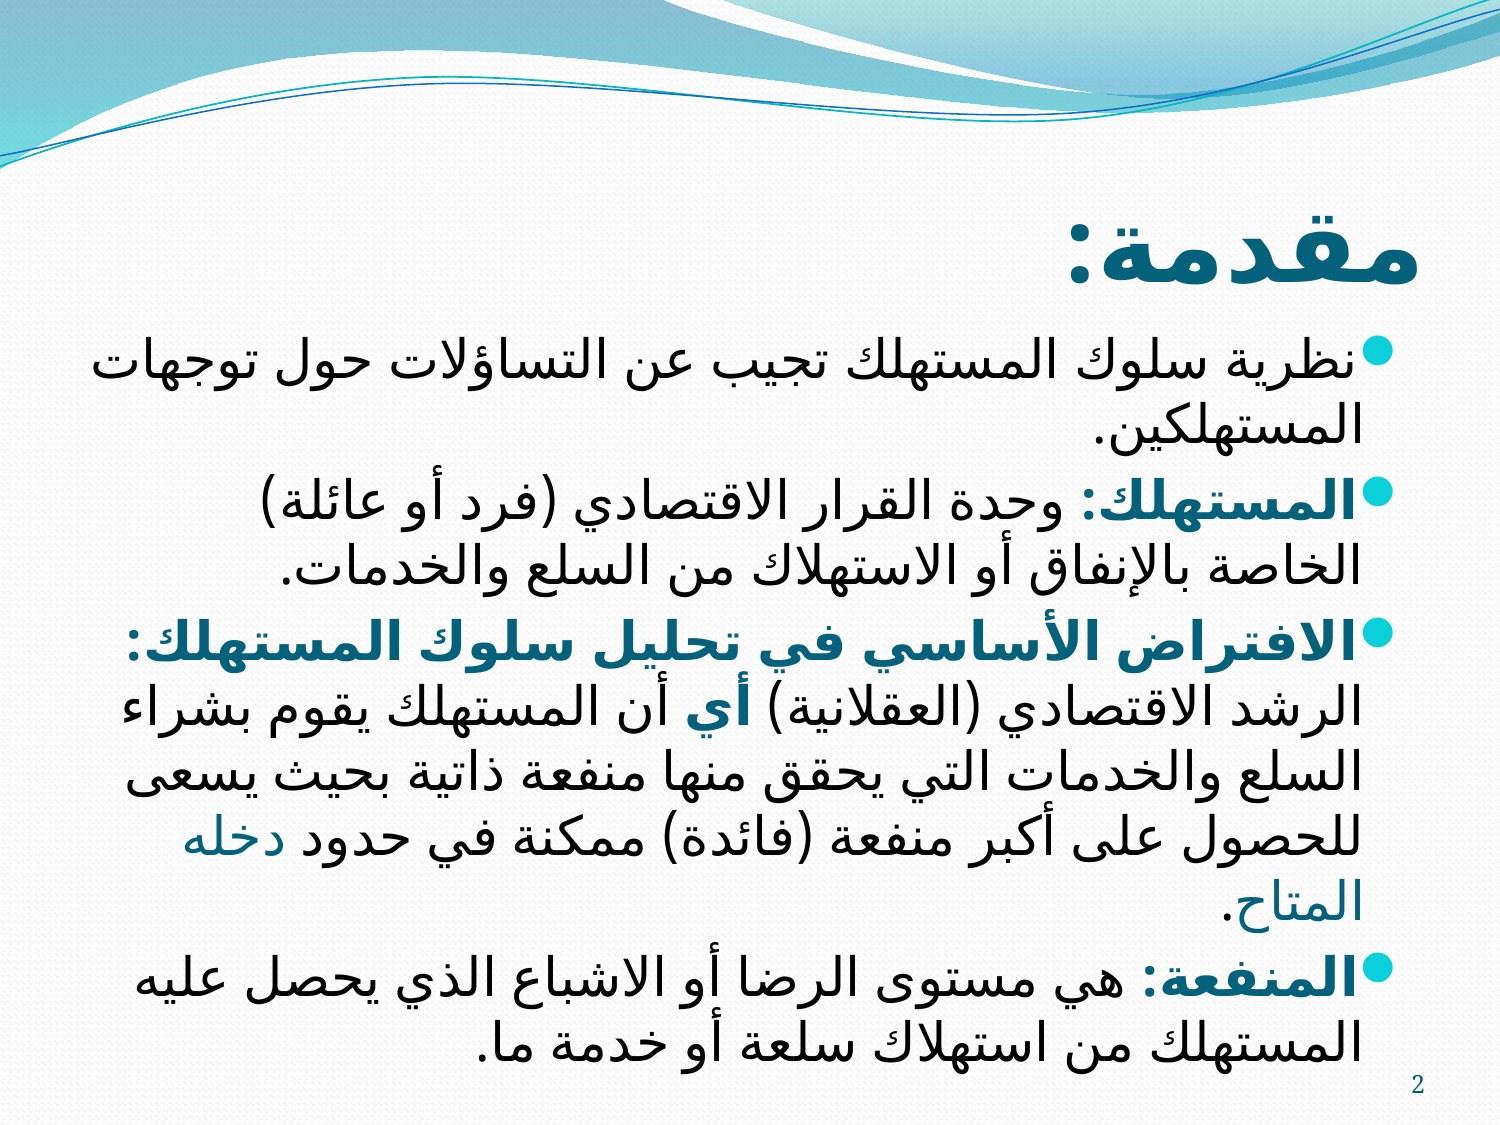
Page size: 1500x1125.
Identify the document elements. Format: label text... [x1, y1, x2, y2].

title مقدمة: [75, 115, 1425, 303]
slide_number 2 [1299, 1042, 1425, 1103]
list نظرية سلوك المستهلك تجيب عن التساؤلات حول توجهات المستهلكين. المستهلك: وحدة القرار الاقتصادي (فرد أو عائلة) الخاصة بالإنفاق أو الاستهلاك من السلع والخدمات. الافتراض الأساسي في تحليل سلوك المستهلك: الرشد الاقتصادي (العقلانية) أي أن المستهلك يقوم بشراء السلع والخدمات التي يحقق منها منفعة ذاتية بحيث يسعى للحصول على أكبر منفعة (فائدة) ممكنة في حدود دخله المتاح. المنفعة: هي مستوى الرضا أو الاشباع الذي يحصل عليه المستهلك من استهلاك سلعة أو خدمة ما. [75, 317, 1425, 1038]
